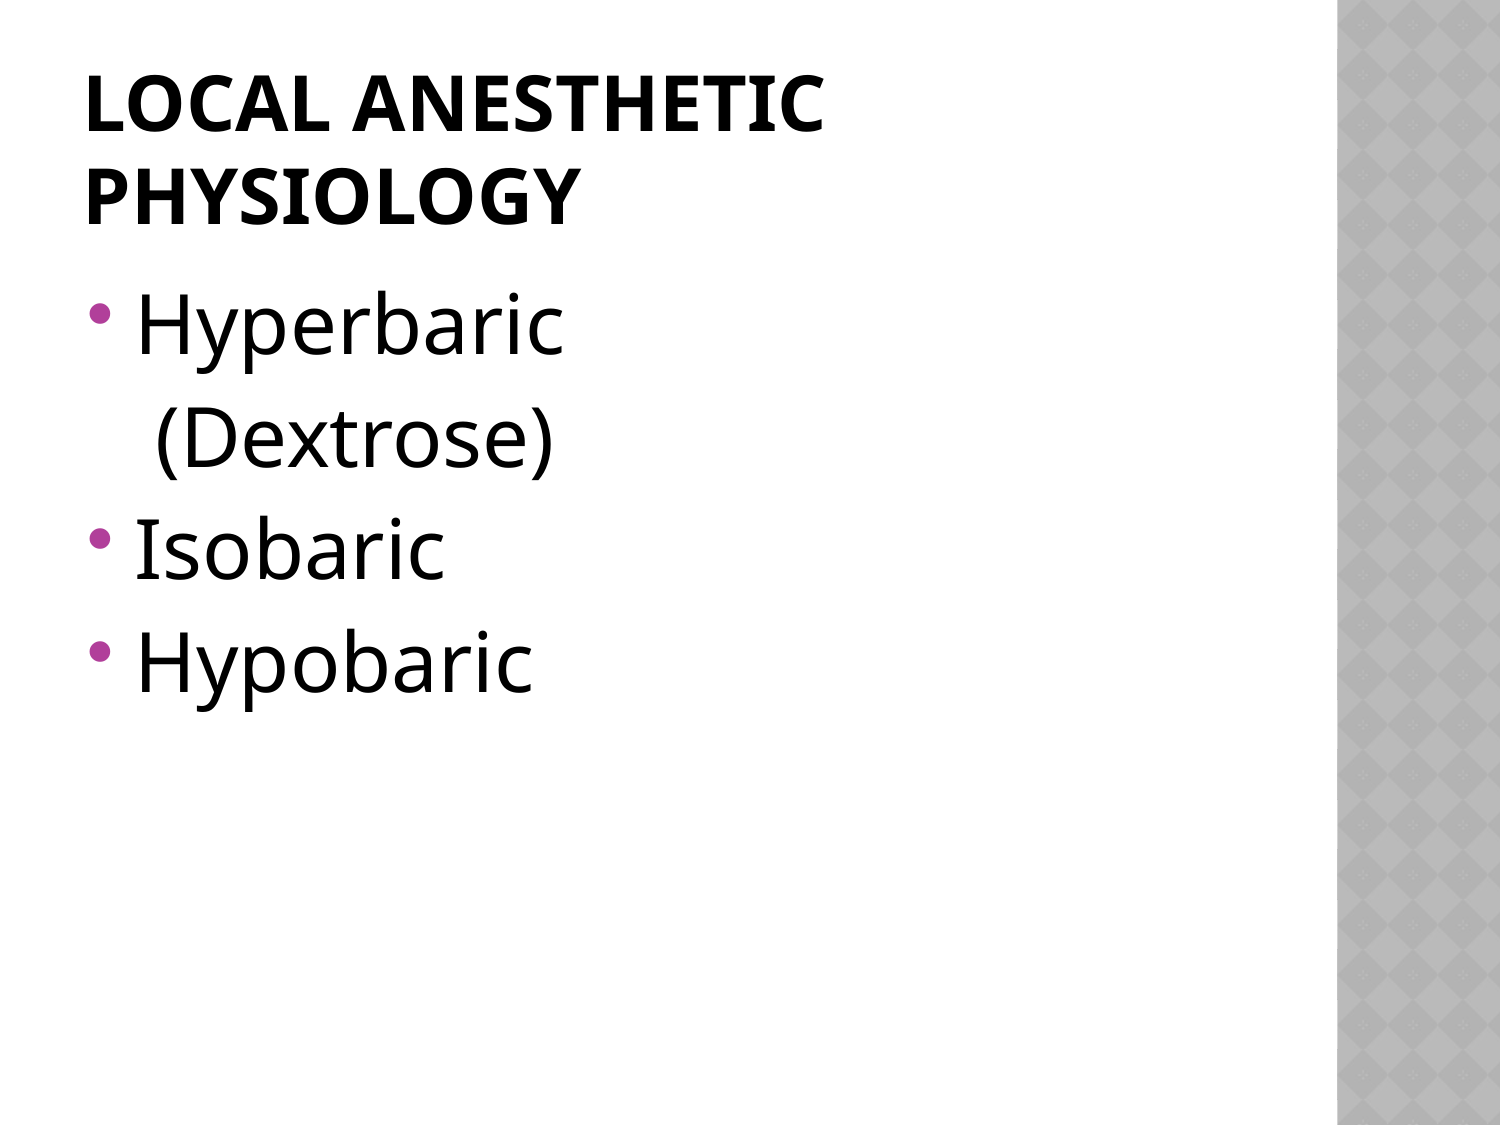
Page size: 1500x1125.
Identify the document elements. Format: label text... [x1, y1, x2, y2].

title Local Anesthetic Physiology [75, 52, 1263, 240]
list Hyperbaric (Dextrose) Isobaric Hypobaric [75, 264, 1263, 1059]
